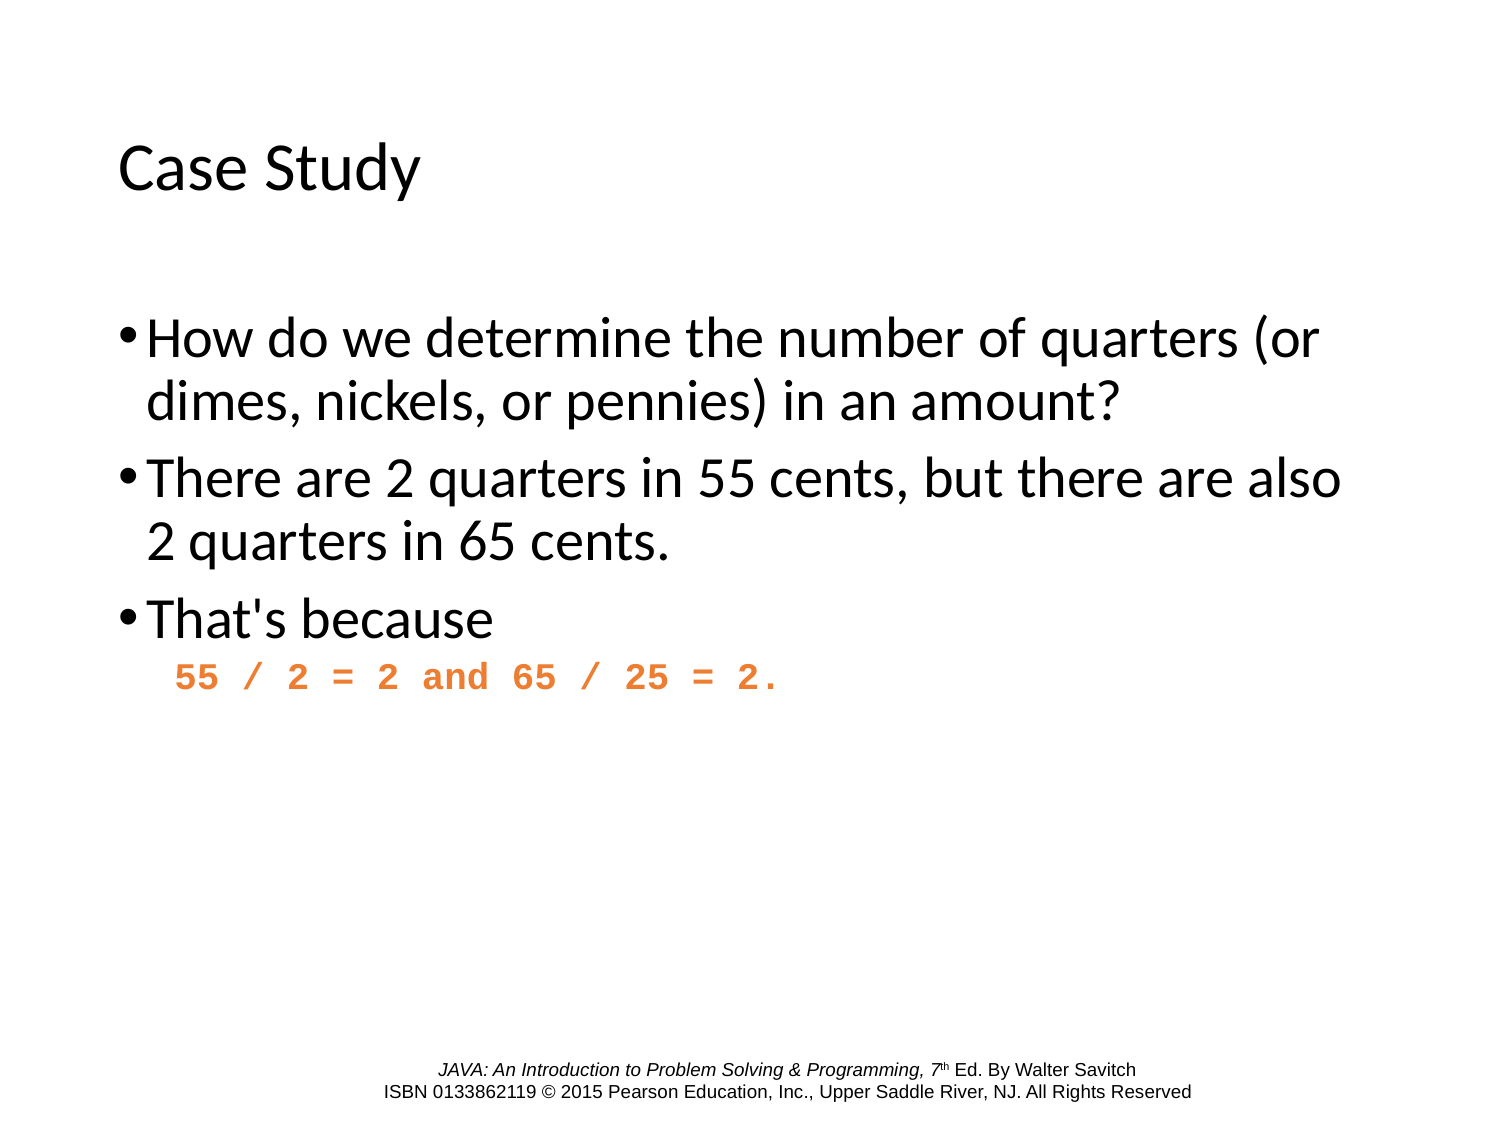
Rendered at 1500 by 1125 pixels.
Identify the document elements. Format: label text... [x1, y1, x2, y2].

list How do we determine the number of quarters (or dimes, nickels, or pennies) in an amount? There are 2 quarters in 55 cents, but there are also 2 quarters in 65 cents. That's because 55 / 2 = 2 and 65 / 25 = 2. [103, 299, 1397, 1014]
title Case Study [103, 59, 1397, 278]
